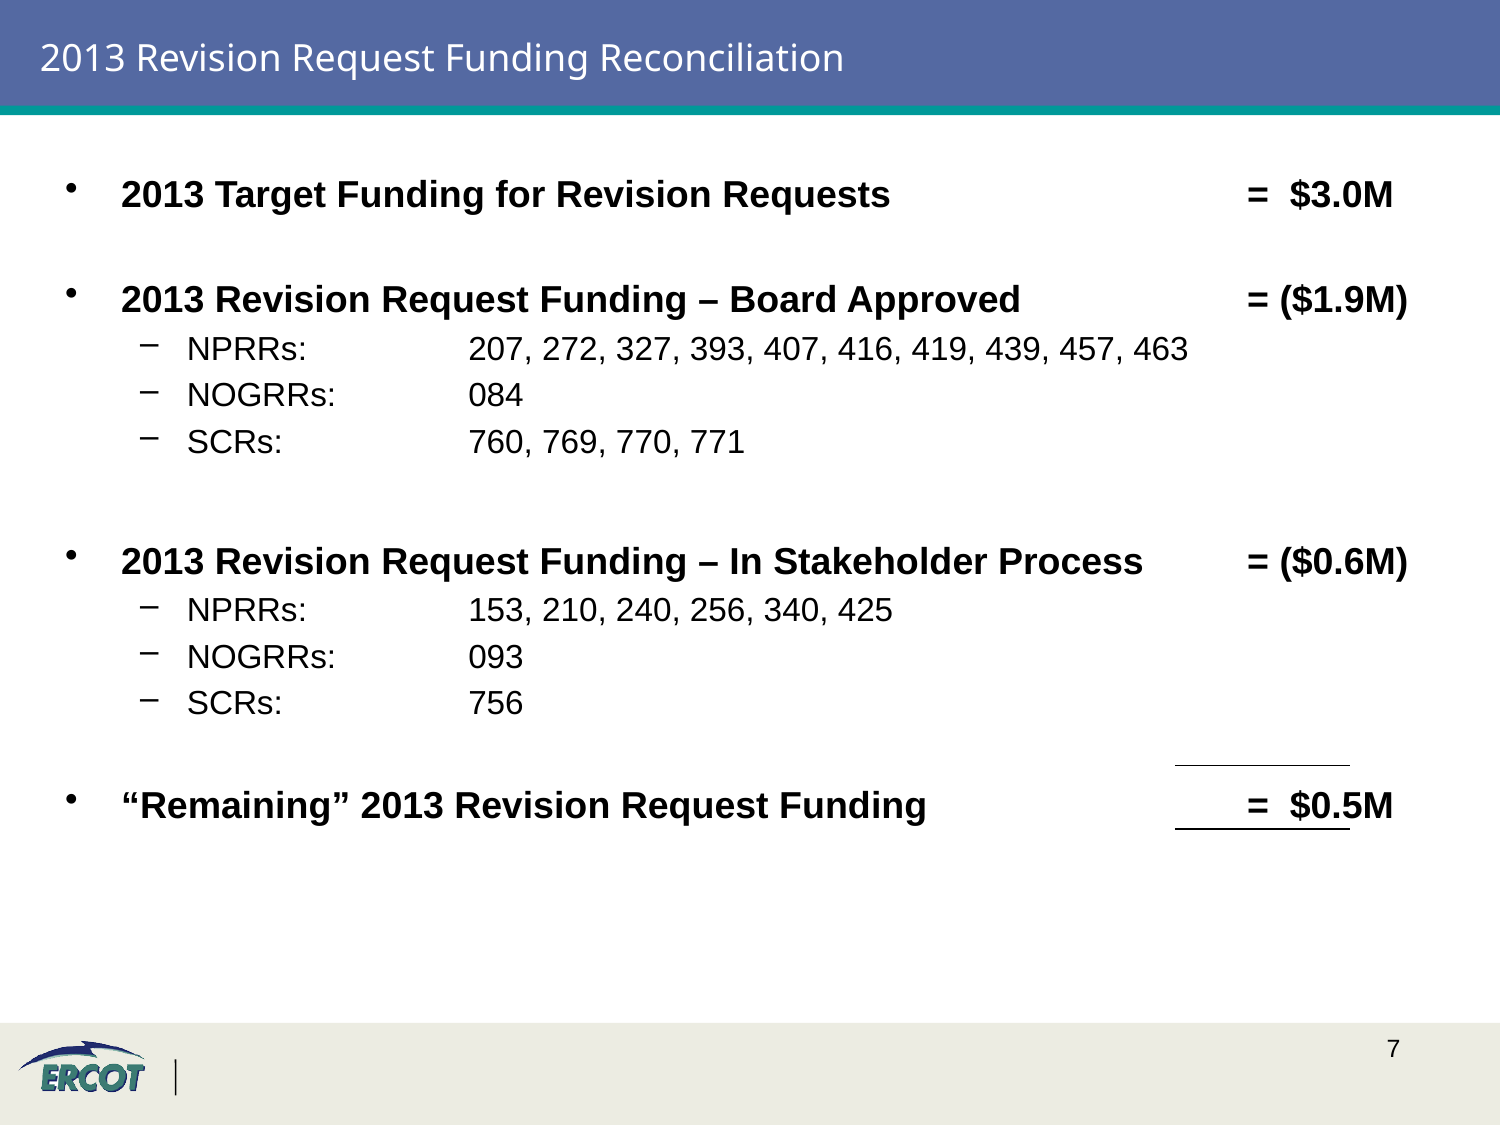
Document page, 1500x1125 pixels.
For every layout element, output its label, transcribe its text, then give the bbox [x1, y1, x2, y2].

list 2013 Target Funding for Revision Requests = $3.0M 2013 Revision Request Funding – Board Approved = ($1.9M) NPRRs: 207, 272, 327, 393, 407, 416, 419, 439, 457, 463 NOGRRs: 084 SCRs: 760, 769, 770, 771 2013 Revision Request Funding – In Stakeholder Process = ($0.6M) NPRRs: 153, 210, 240, 256, 340, 425 NOGRRs: 093 SCRs: 756 “Remaining” 2013 Revision Request Funding = $0.5M [50, 162, 1450, 1000]
title 2013 Revision Request Funding Reconciliation [24, 0, 1175, 113]
picture [10, 1031, 151, 1111]
